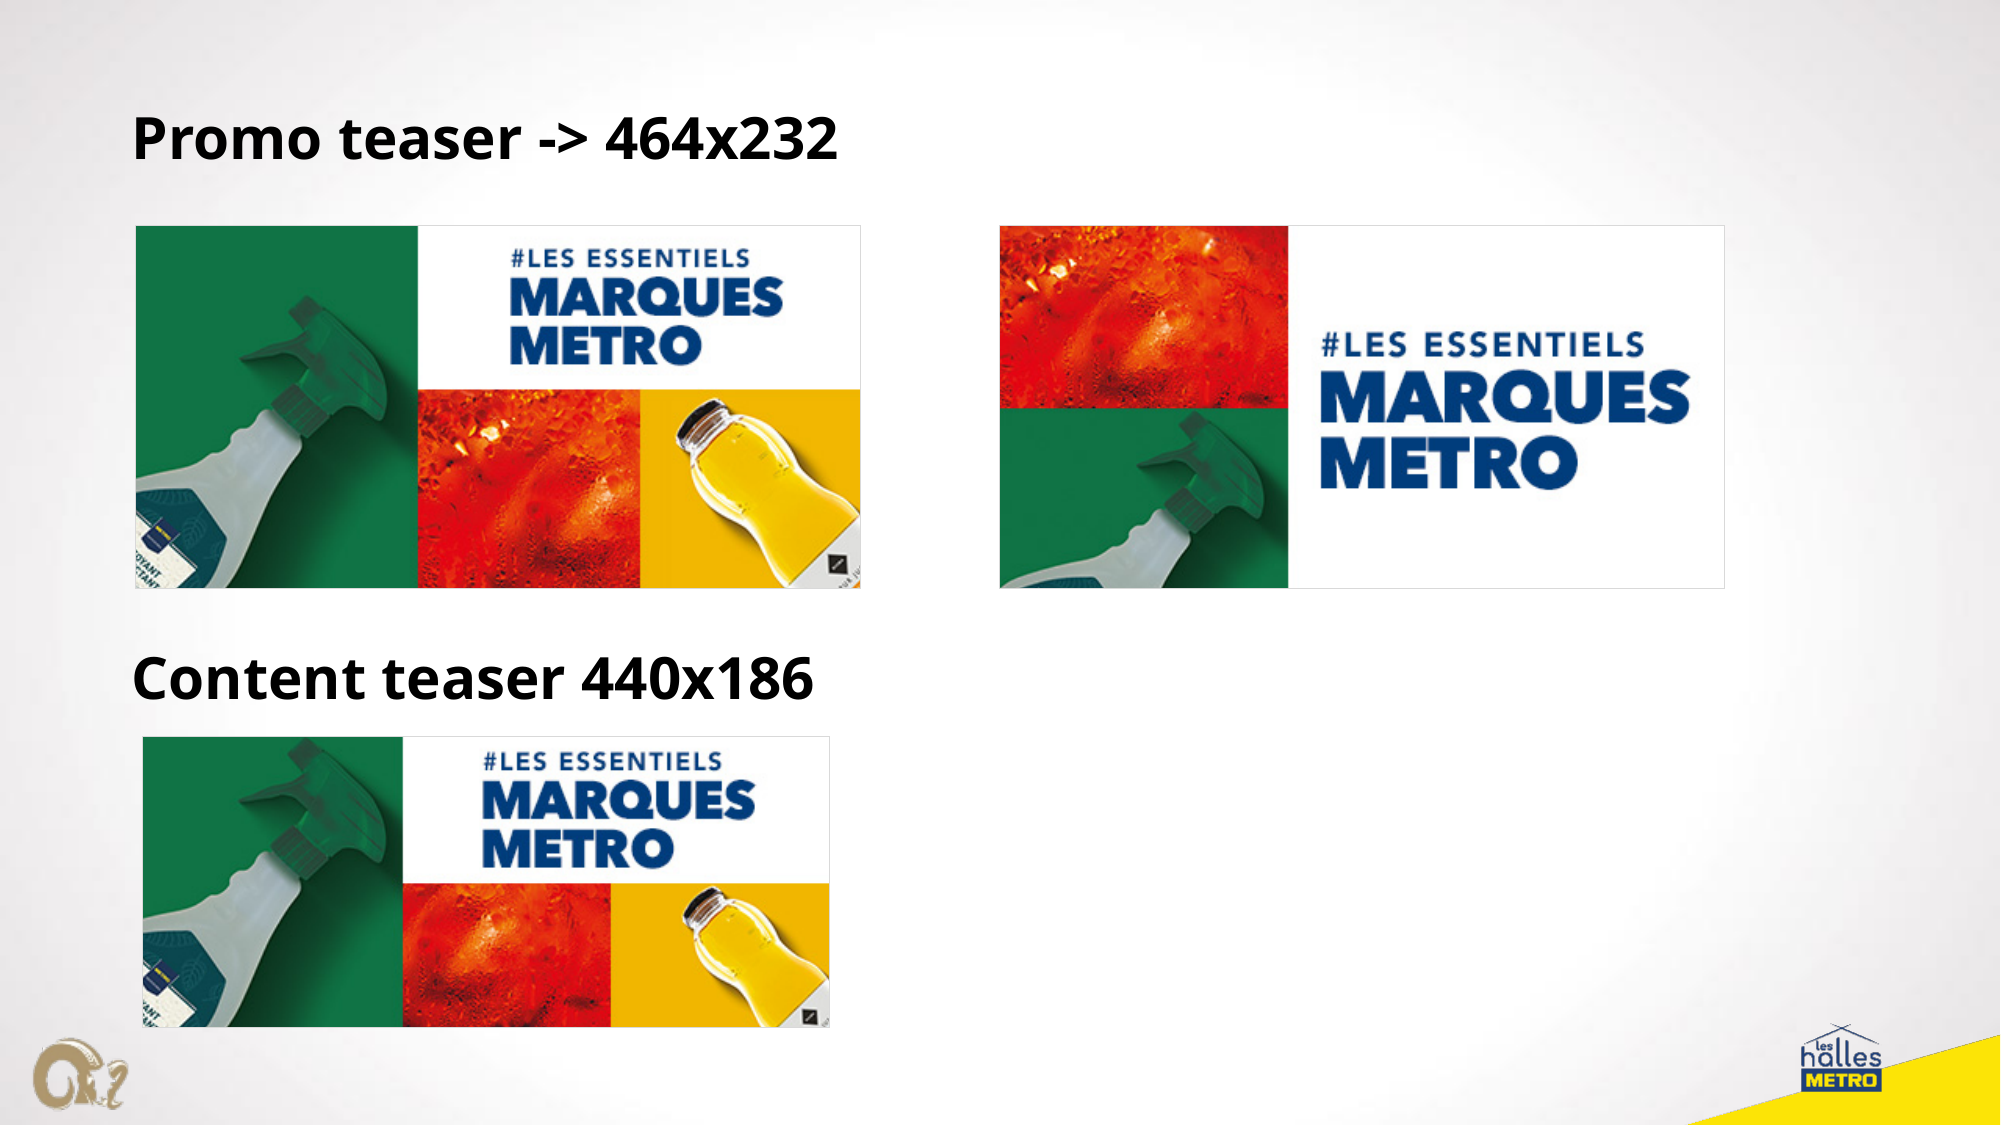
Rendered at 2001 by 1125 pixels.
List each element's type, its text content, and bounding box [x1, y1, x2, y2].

text_box Promo teaser -> 464x232 [117, 93, 1121, 179]
picture [0, 0, 2001, 1125]
text_box Content teaser 440x186 [117, 634, 1121, 764]
